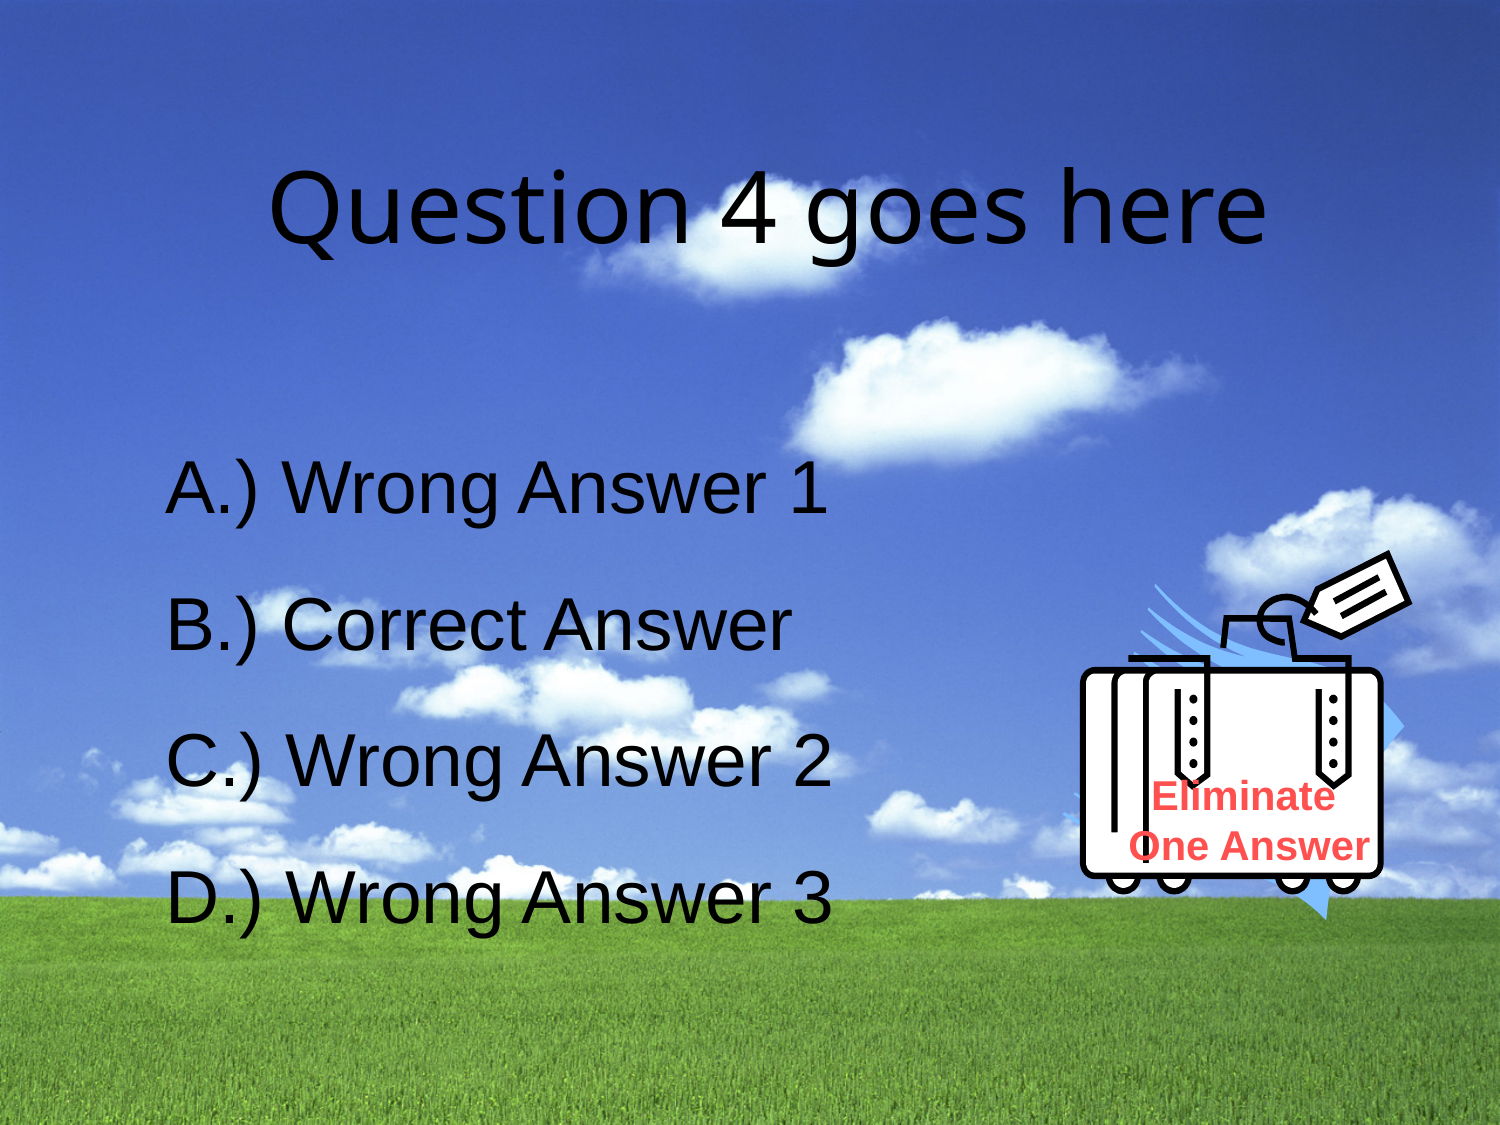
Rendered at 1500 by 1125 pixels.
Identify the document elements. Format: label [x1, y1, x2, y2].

picture [0, 0, 1500, 1125]
text_box [1062, 549, 1413, 921]
